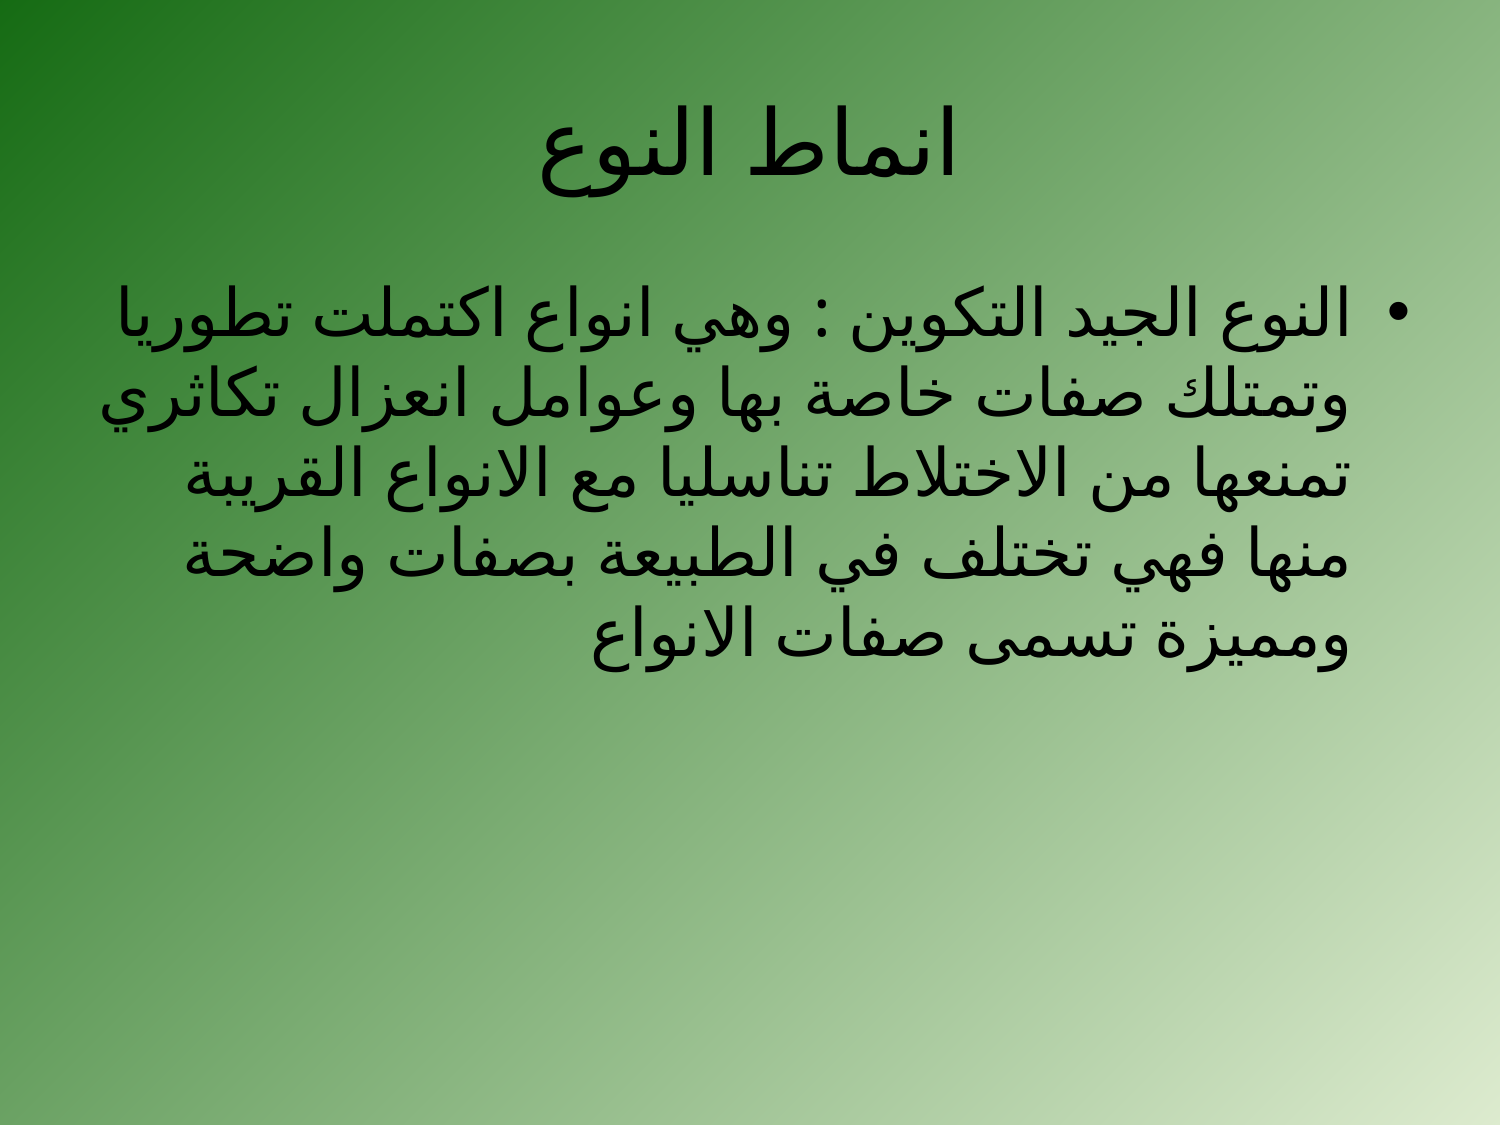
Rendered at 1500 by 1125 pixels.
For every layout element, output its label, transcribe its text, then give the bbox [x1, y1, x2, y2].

list النوع الجيد التكوين : وهي انواع اكتملت تطوريا وتمتلك صفات خاصة بها وعوامل انعزال تكاثري تمنعها من الاختلاط تناسليا مع الانواع القريبة منها فهي تختلف في الطبيعة بصفات واضحة ومميزة تسمى صفات الانواع [75, 262, 1425, 1005]
title انماط النوع [75, 45, 1425, 233]
